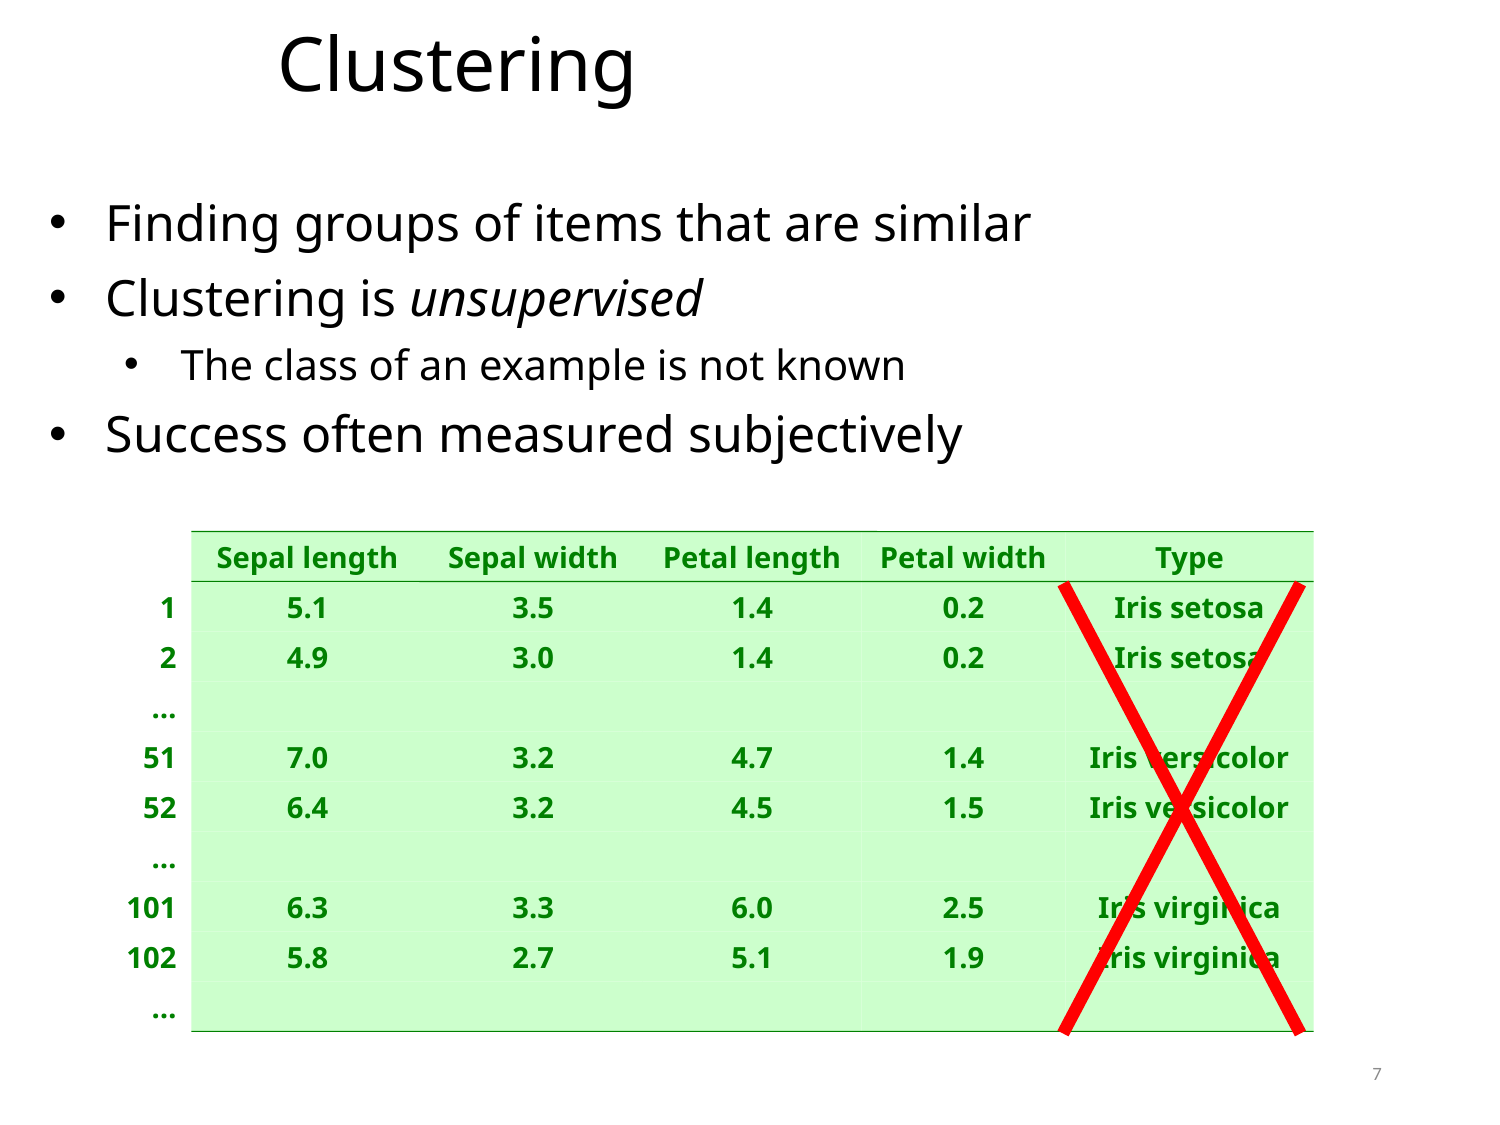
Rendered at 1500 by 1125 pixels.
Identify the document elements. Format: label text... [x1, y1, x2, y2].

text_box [88, 531, 1314, 1032]
text_box Finding groups of items that are similar Clustering is unsupervised The class of an example is not known Success often measured subjectively [34, 184, 1272, 471]
title Clustering [262, 0, 1500, 148]
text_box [1062, 583, 1301, 1034]
slide_number 7 [1059, 1042, 1397, 1103]
